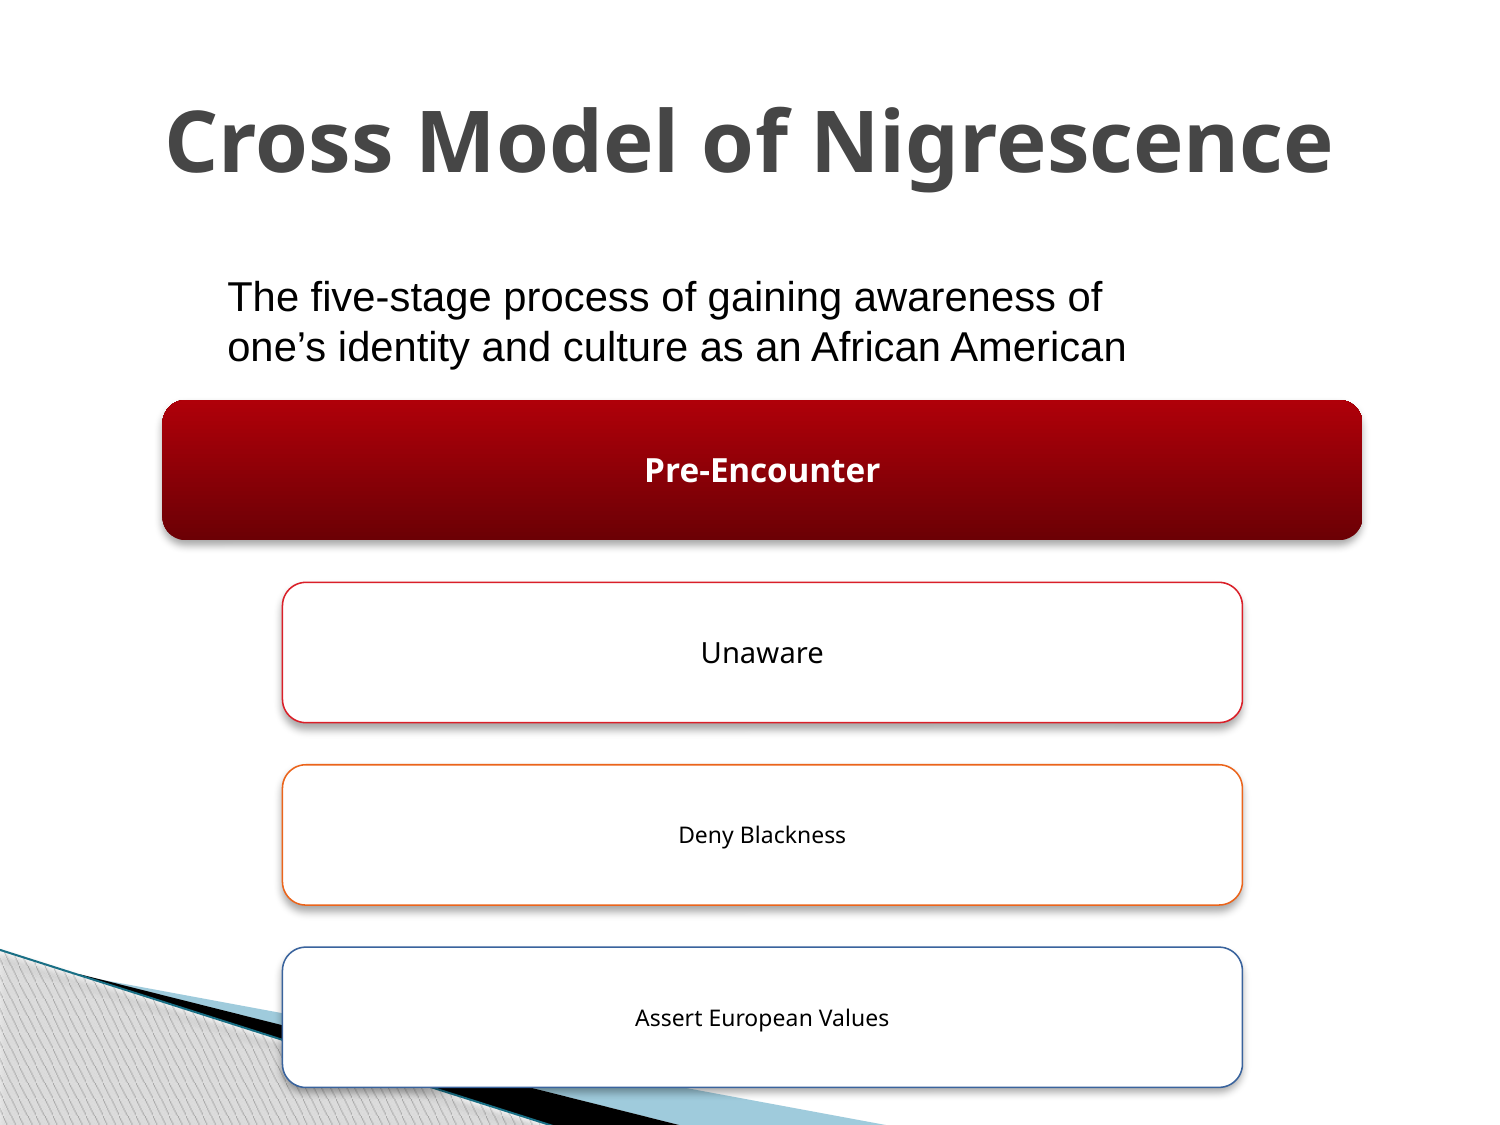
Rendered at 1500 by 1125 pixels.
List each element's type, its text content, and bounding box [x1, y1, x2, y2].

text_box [12, 399, 1500, 1088]
title Cross Model of Nigrescence [75, 45, 1425, 233]
text_box The five-stage process of gaining awareness of one’s identity and culture as an African American [212, 262, 1225, 399]
